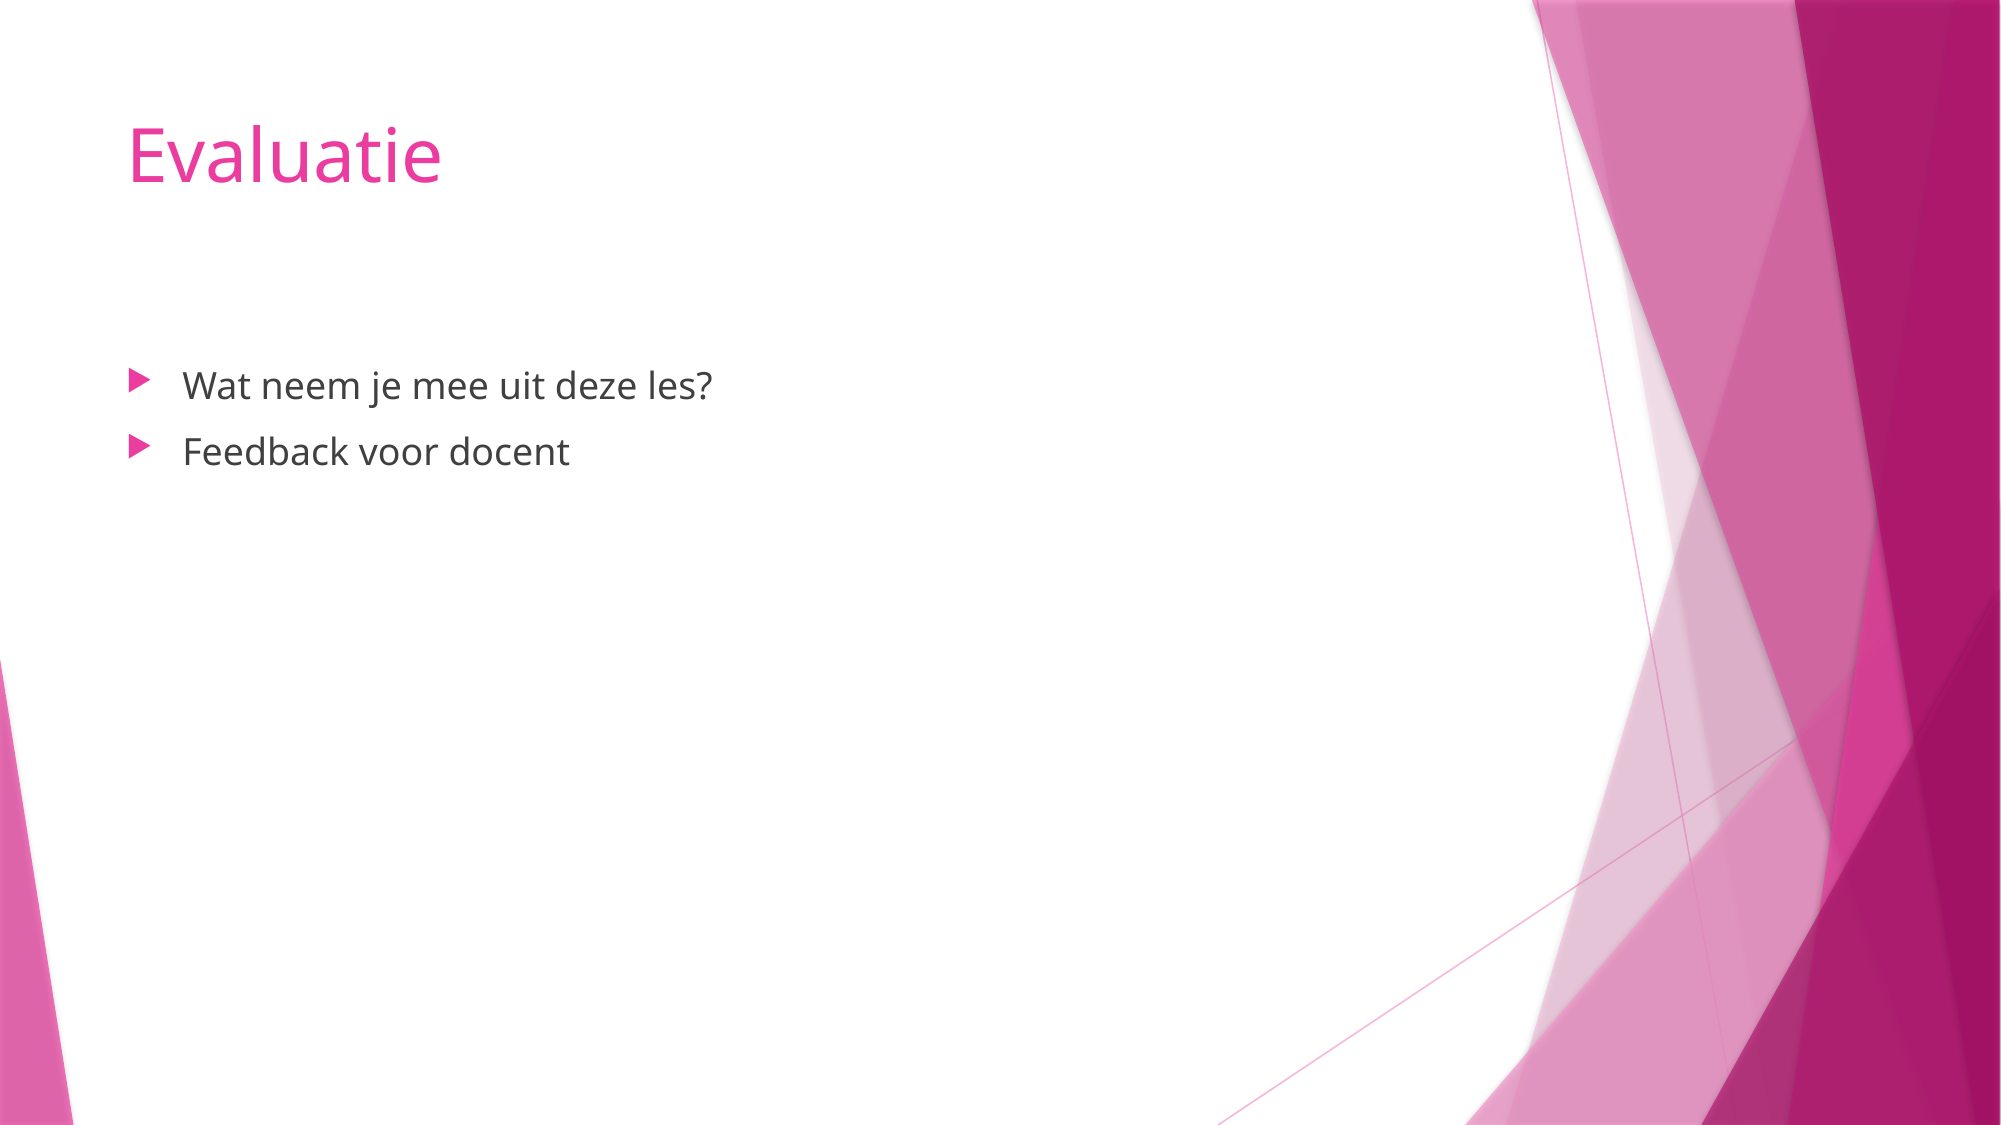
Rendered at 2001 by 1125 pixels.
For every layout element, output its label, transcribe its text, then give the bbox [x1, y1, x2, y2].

list Wat neem je mee uit deze les? Feedback voor docent [111, 354, 1522, 992]
title Evaluatie [111, 99, 1522, 317]
